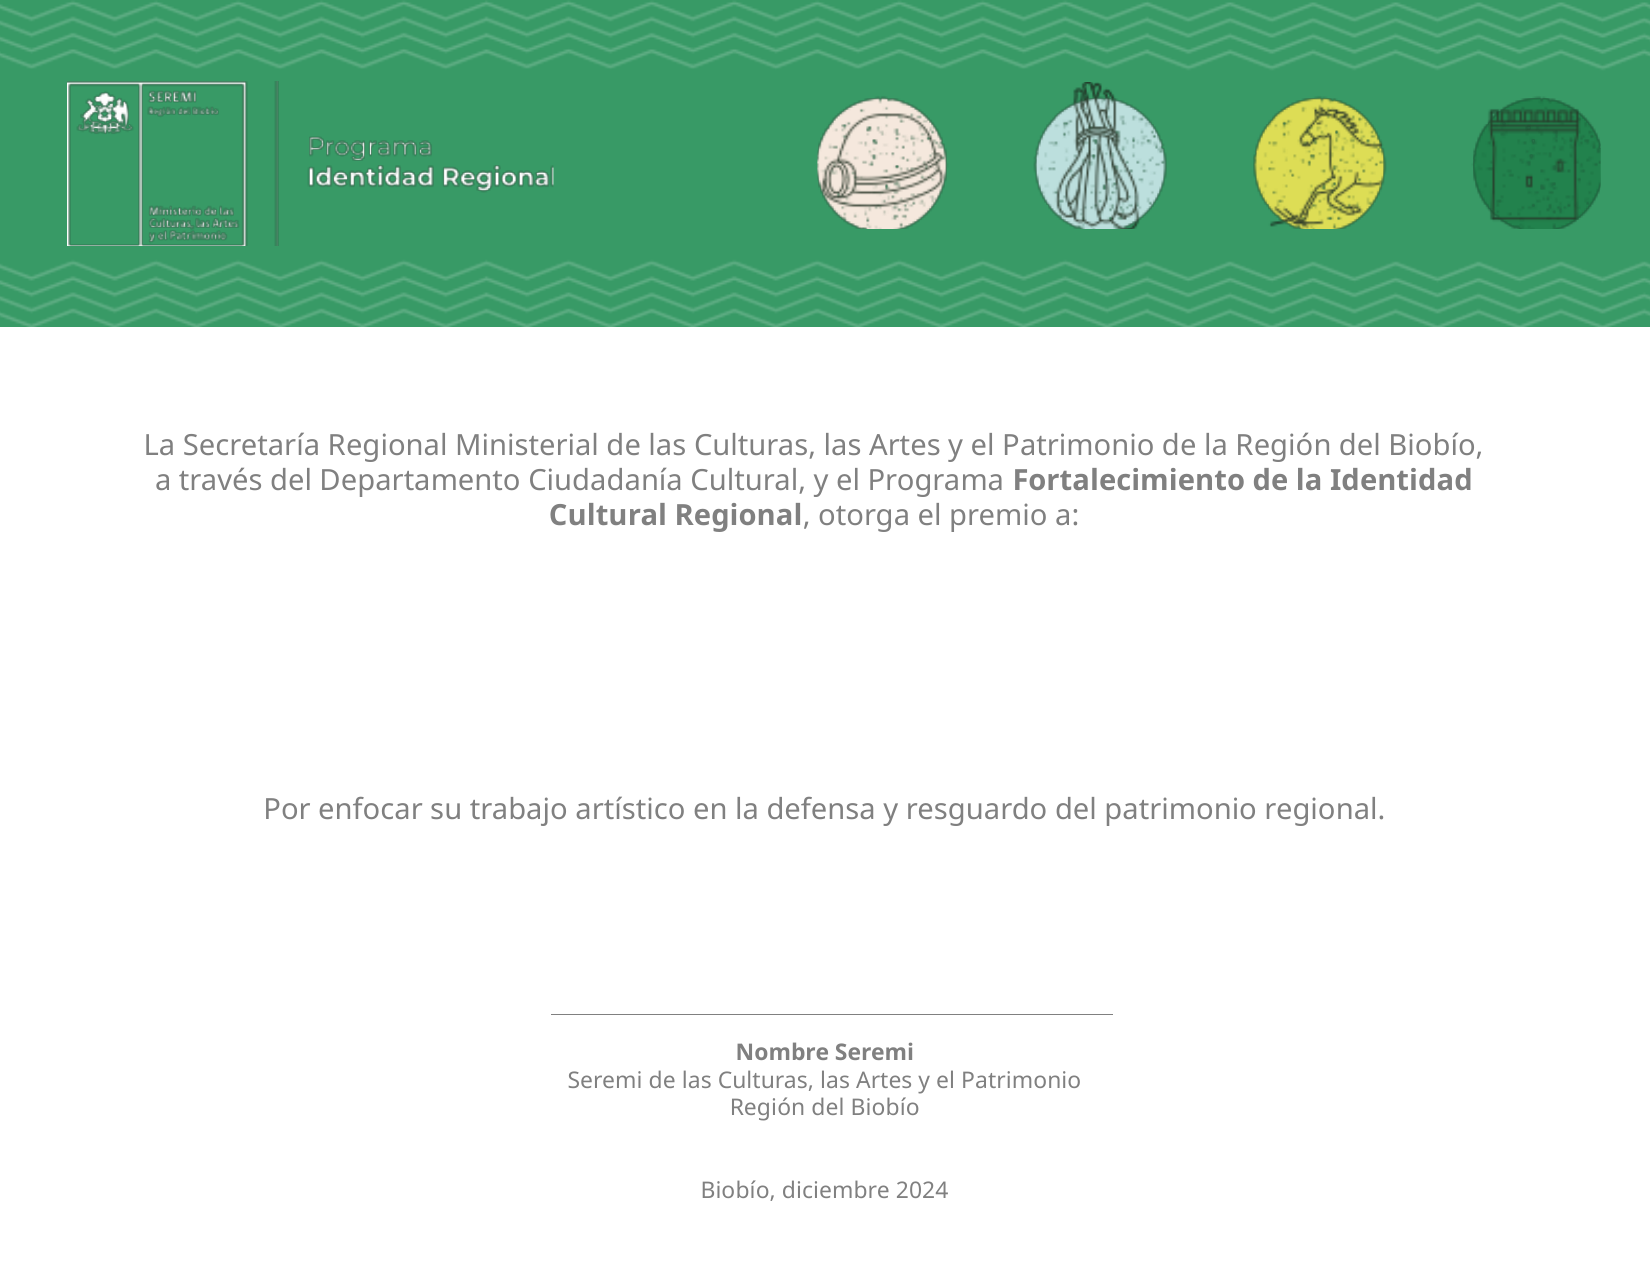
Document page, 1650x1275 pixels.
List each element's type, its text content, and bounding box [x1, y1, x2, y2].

text_box Por enfocar su trabajo artístico en la defensa y resguardo del patrimonio regional. [120, 783, 1530, 833]
text_box Nombre Seremi Seremi de las Culturas, las Artes y el Patrimonio Región del Biobío Biobío, diciembre 2024 [0, 1030, 1650, 1210]
text_box La Secretaría Regional Ministerial de las Culturas, las Artes y el Patrimonio de la Región del Biobío, a través del Departamento Ciudadanía Cultural, y el Programa Fortalecimiento de la Identidad Cultural Regional, otorga el premio a: [120, 418, 1508, 539]
